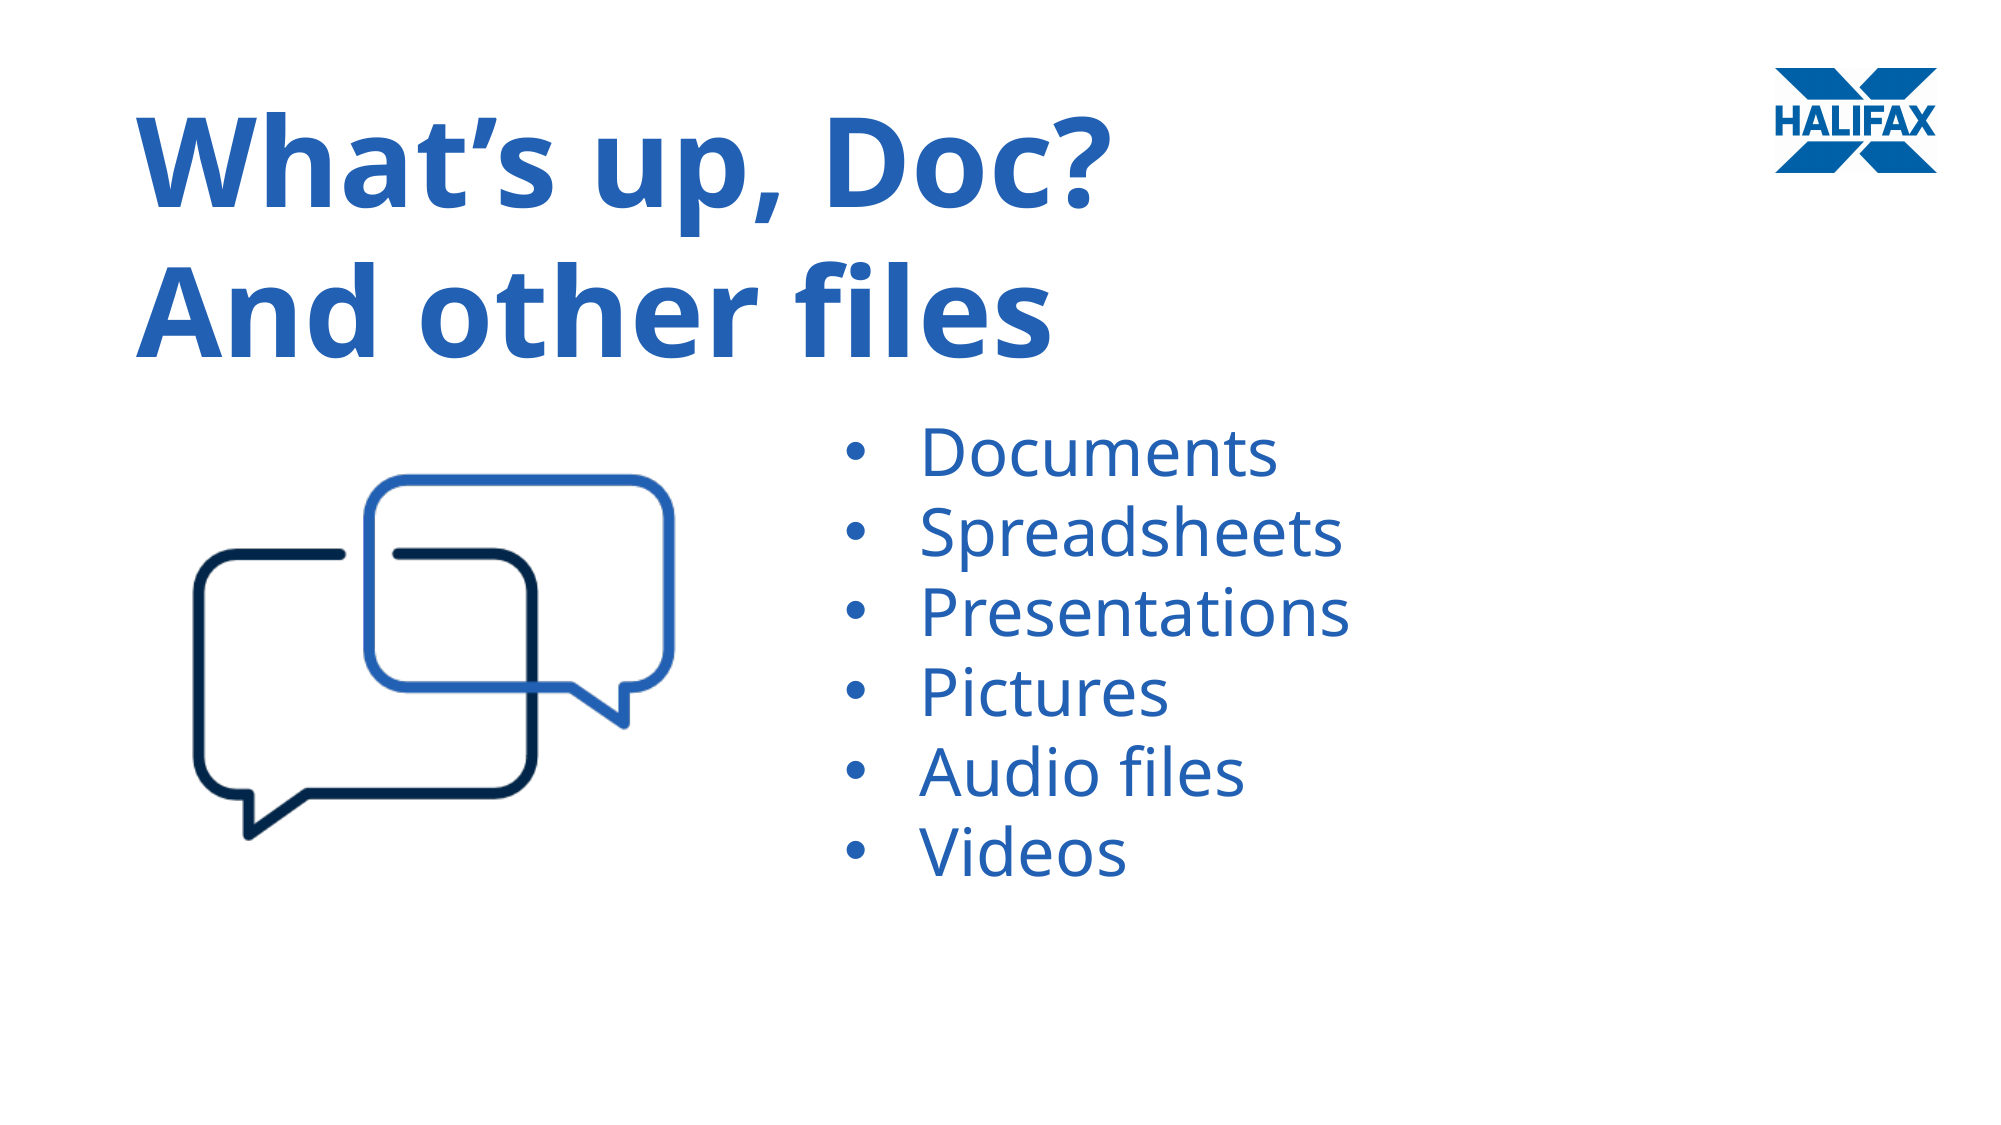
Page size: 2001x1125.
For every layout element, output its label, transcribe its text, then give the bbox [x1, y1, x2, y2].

picture [121, 327, 764, 972]
picture [1775, 68, 1937, 173]
list Documents Spreadsheets Presentations Pictures Audio files Videos [830, 328, 1879, 972]
list What’s up, Doc? And other files [121, 75, 1579, 221]
